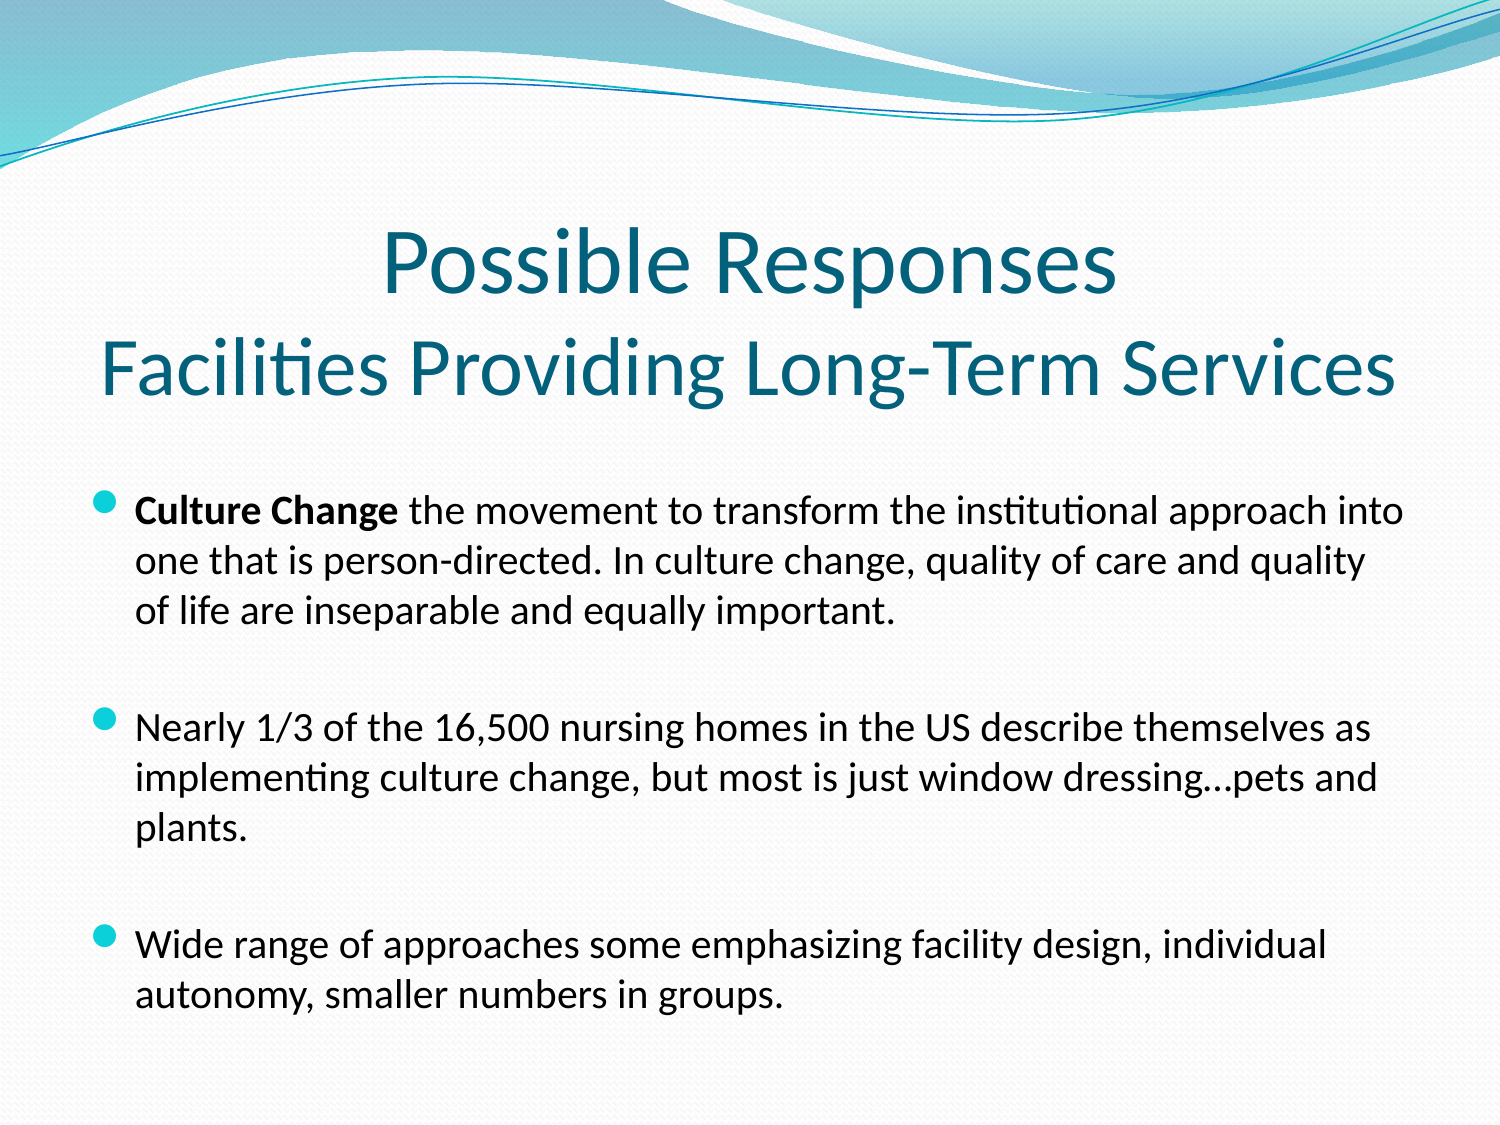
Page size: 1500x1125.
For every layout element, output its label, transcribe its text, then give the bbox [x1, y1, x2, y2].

list Culture Change the movement to transform the institutional approach into one that is person-directed. In culture change, quality of care and quality of life are inseparable and equally important. Nearly 1/3 of the 16,500 nursing homes in the US describe themselves as implementing culture change, but most is just window dressing…pets and plants. Wide range of approaches some emphasizing facility design, individual autonomy, smaller numbers in groups. [75, 474, 1425, 1038]
title Possible Responses Facilities Providing Long-Term Services [75, 115, 1425, 413]
